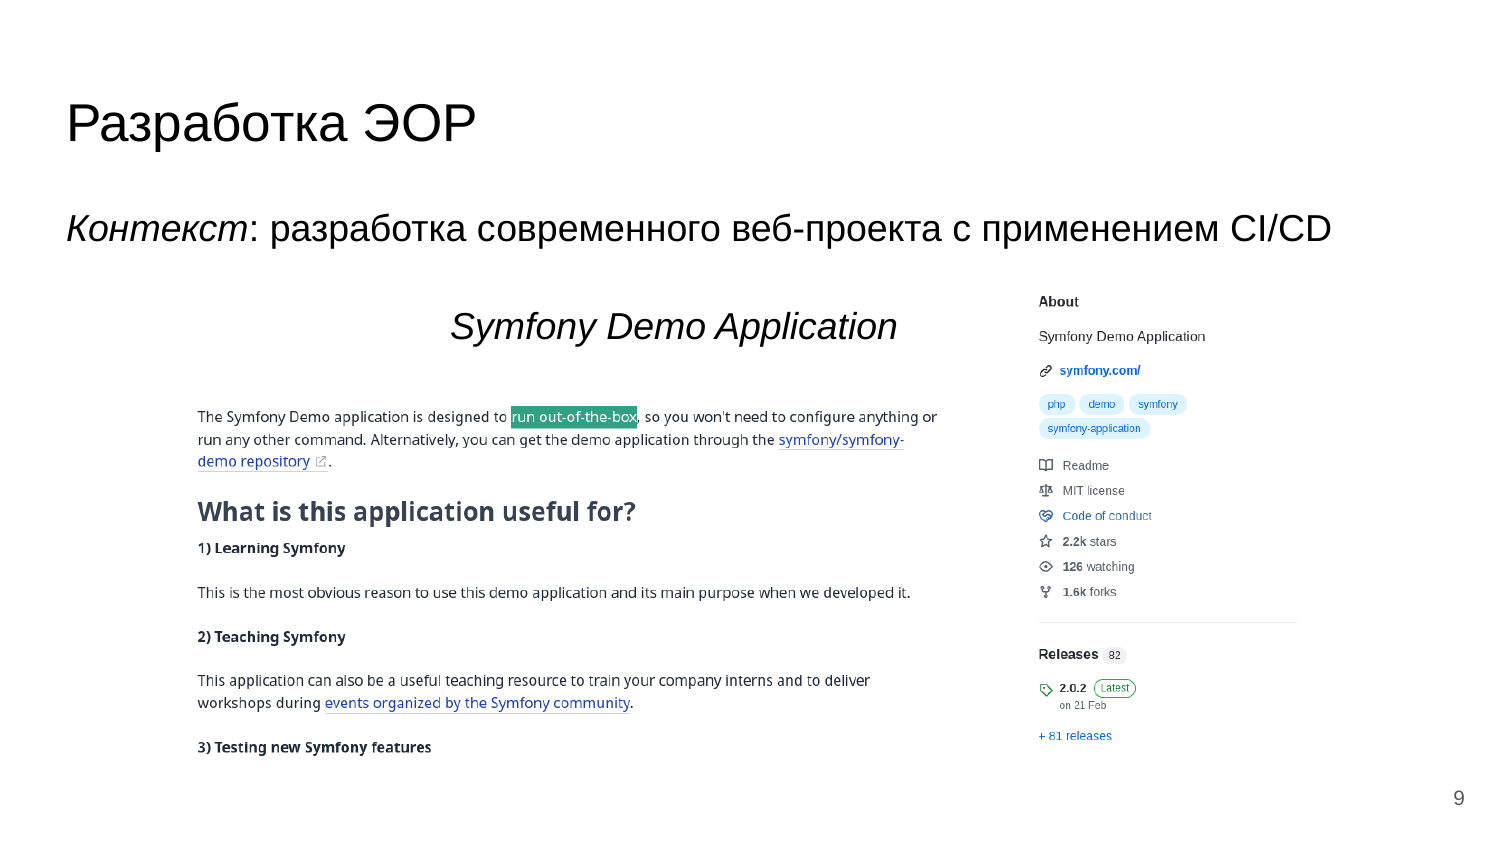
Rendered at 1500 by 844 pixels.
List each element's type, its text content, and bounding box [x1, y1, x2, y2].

picture [1020, 286, 1316, 760]
picture [184, 400, 950, 772]
text_box Symfony Demo Application [435, 286, 950, 362]
title Разработка ЭОР [51, 72, 1449, 167]
text_box Контекст: разработка современного веб-проекта с применением CI/CD [51, 189, 1449, 264]
slide_number ‹#› [1389, 764, 1480, 830]
